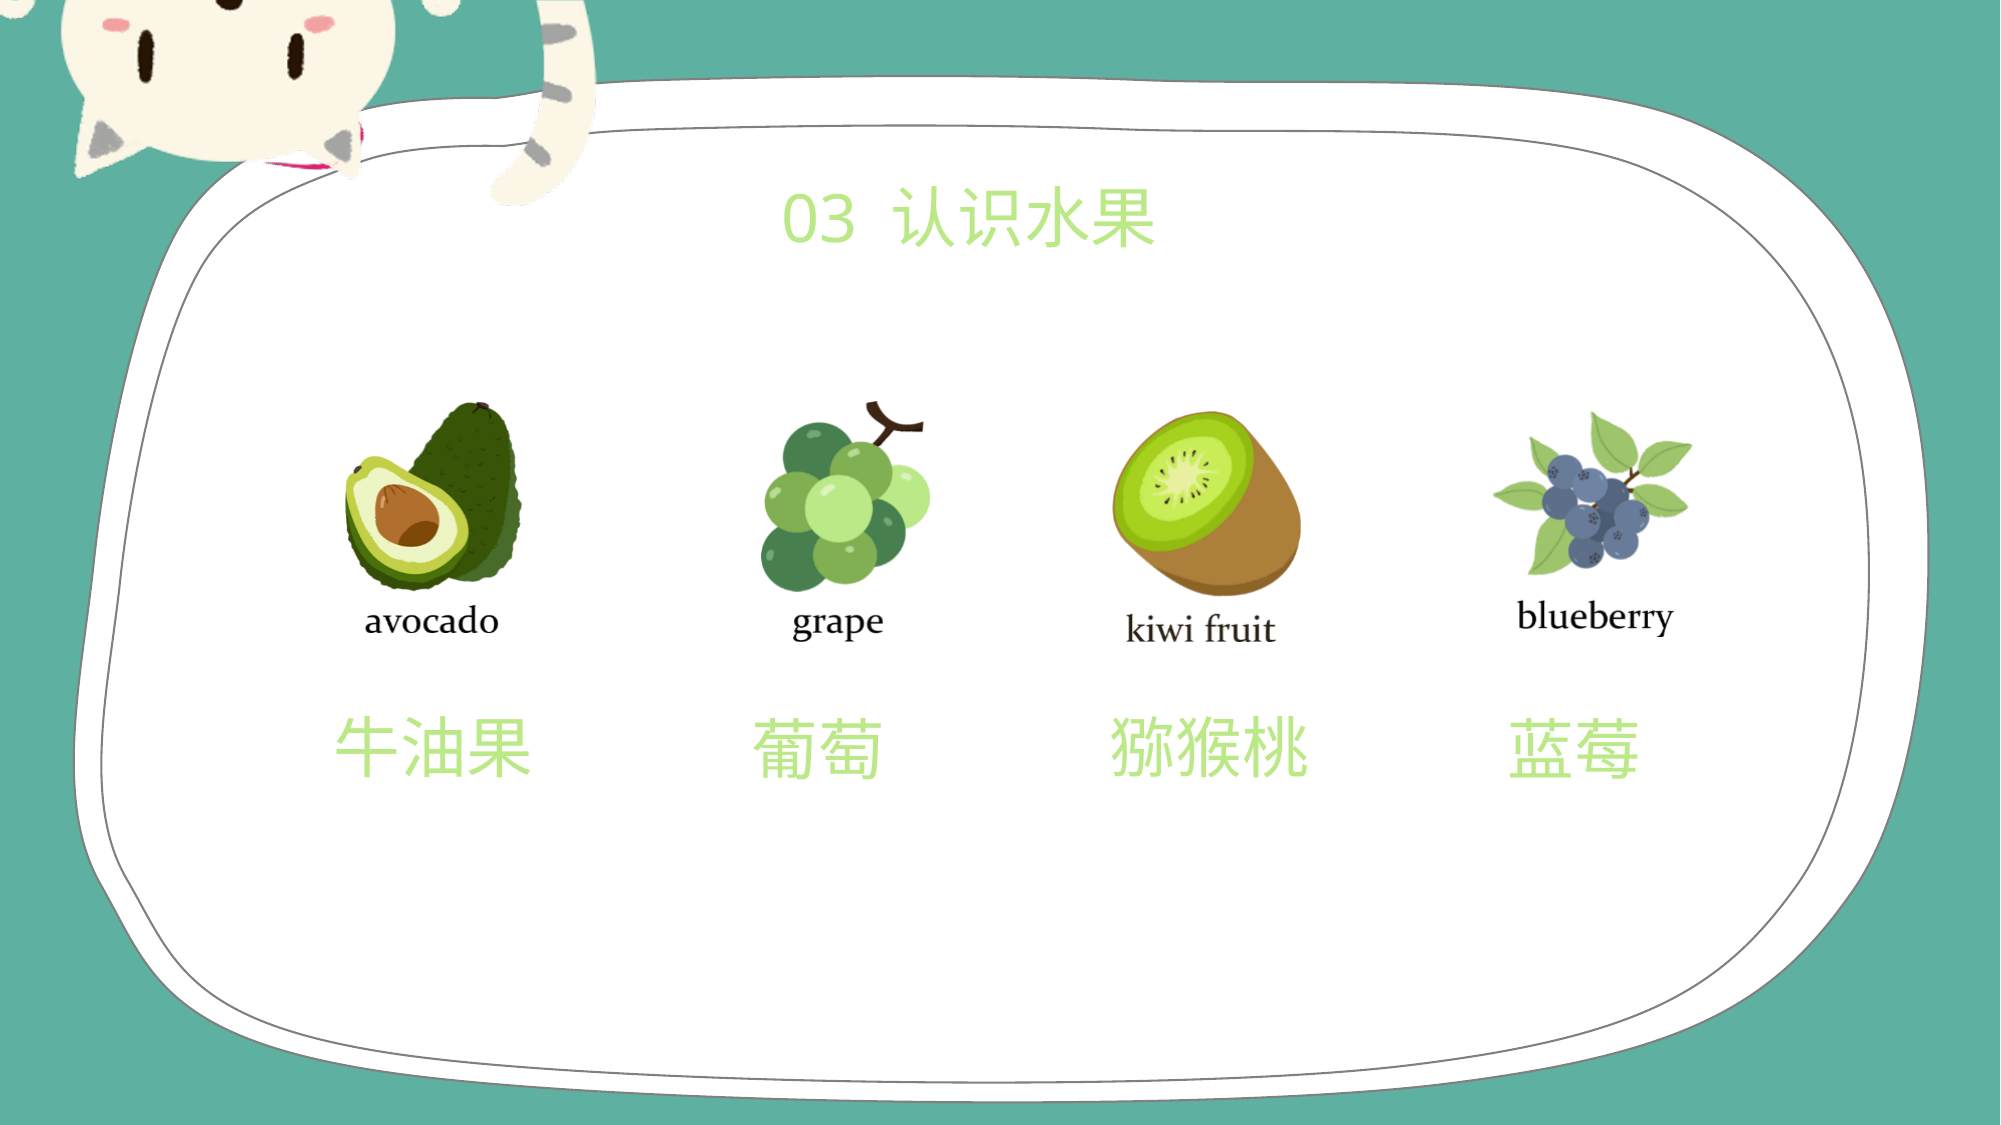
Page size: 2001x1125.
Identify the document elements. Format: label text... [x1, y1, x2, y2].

text_box 蓝莓 [1492, 700, 1741, 796]
picture [761, 401, 930, 642]
picture [1492, 411, 1693, 637]
text_box 03 认识水果 [766, 168, 1270, 264]
picture [345, 401, 522, 633]
text_box 葡萄 [737, 700, 985, 796]
text_box 猕猴桃 [1094, 698, 1342, 794]
picture [1112, 411, 1301, 642]
text_box 牛油果 [318, 698, 567, 794]
picture [0, 0, 597, 217]
